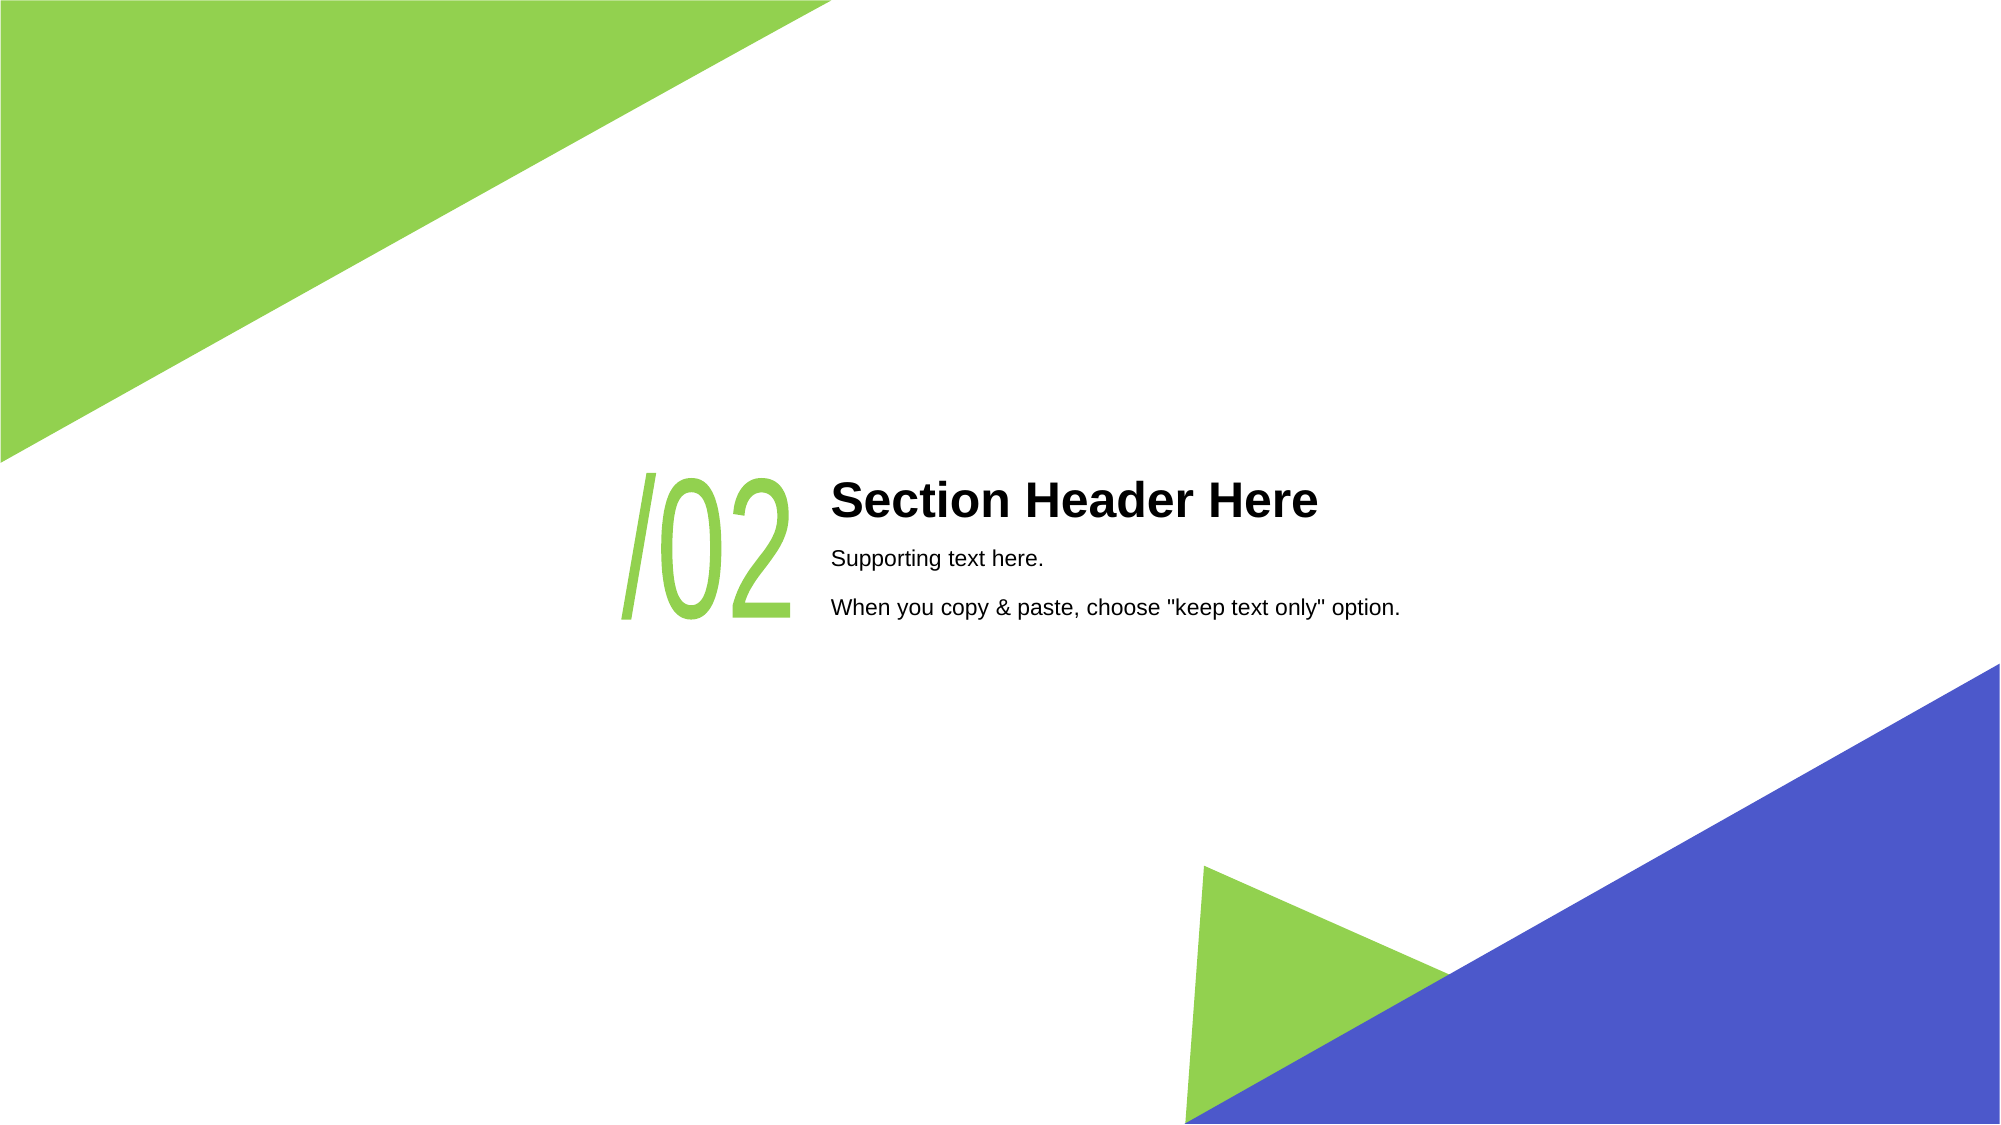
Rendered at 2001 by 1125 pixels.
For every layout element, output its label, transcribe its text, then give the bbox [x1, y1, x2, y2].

list Supporting text here. When you copy & paste, choose "keep text only" option. [815, 536, 1705, 703]
title Section Header Here [815, 389, 1705, 536]
